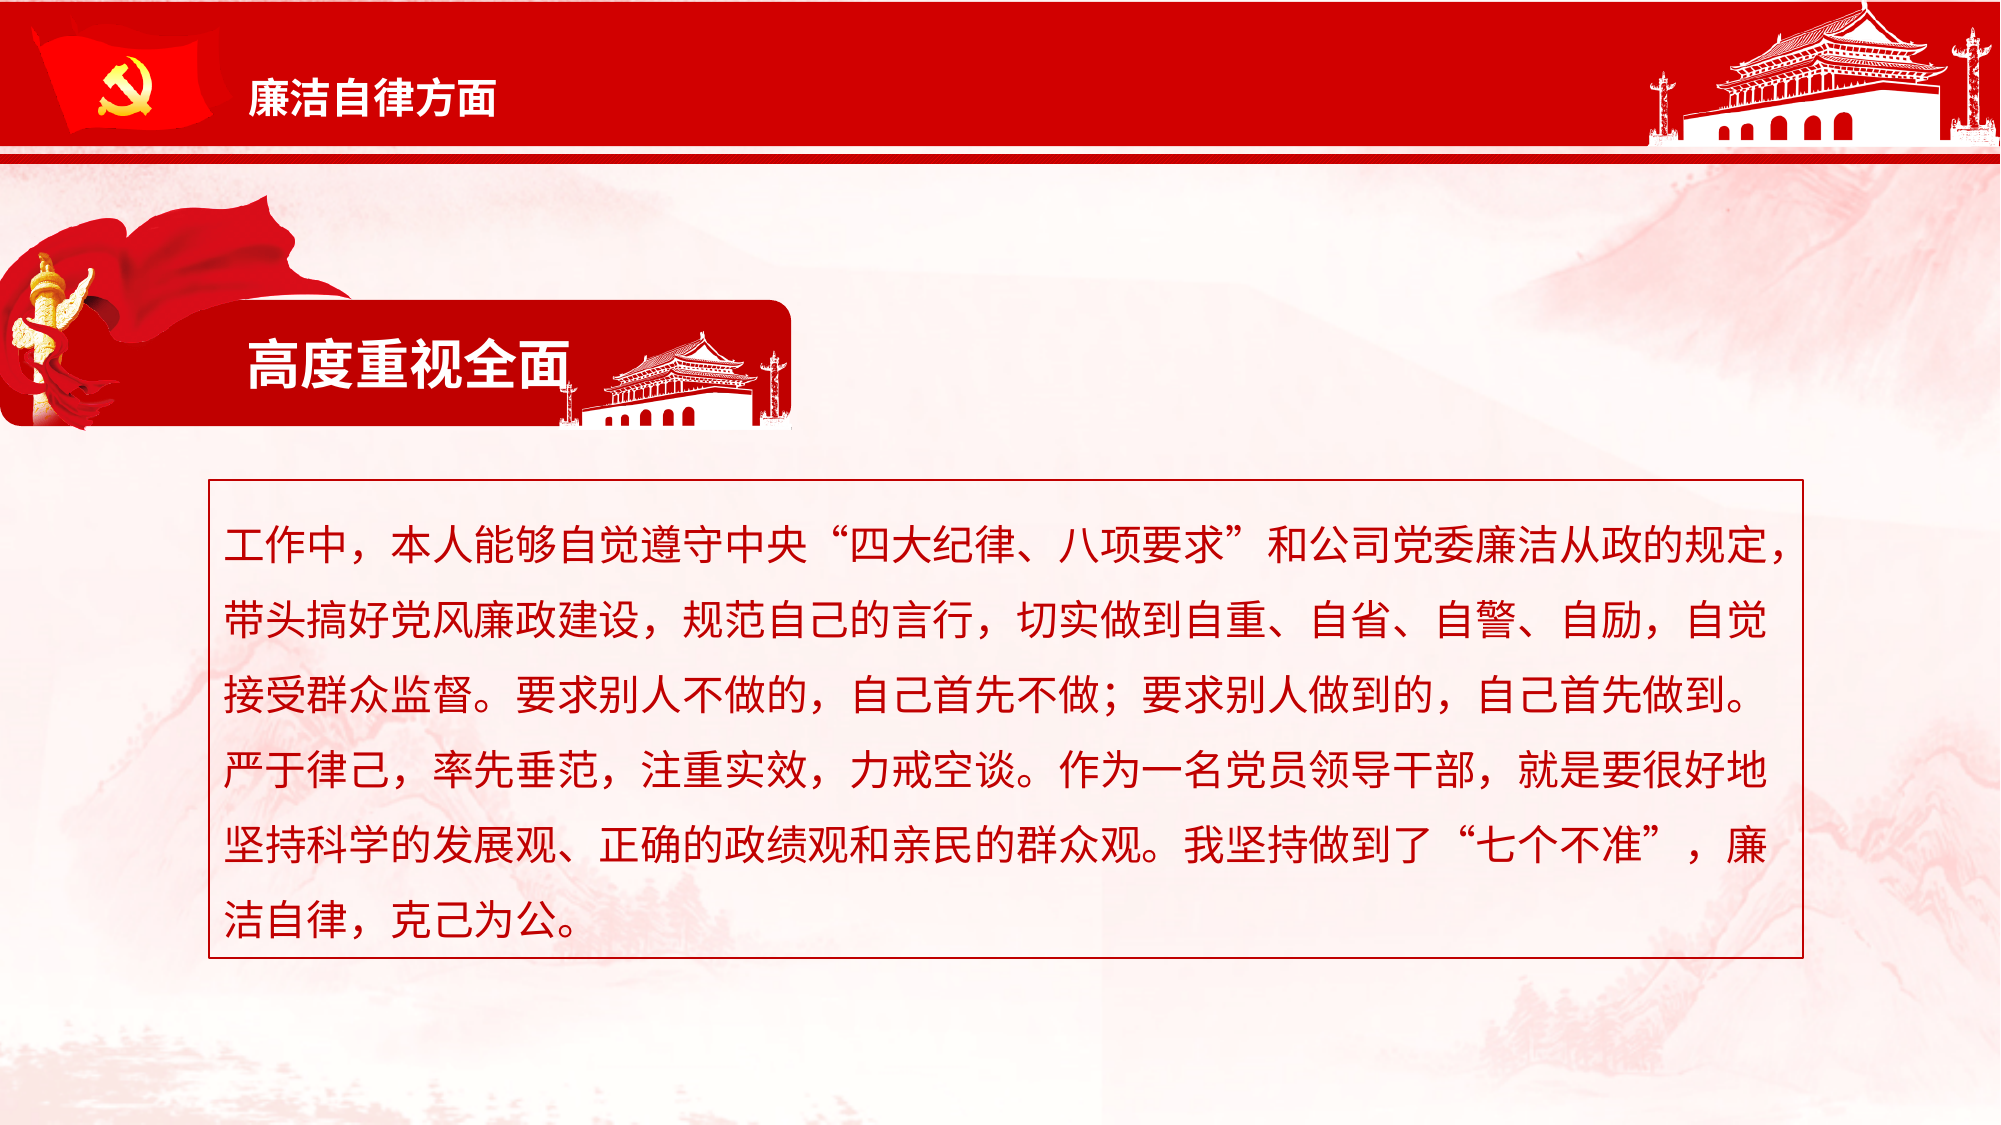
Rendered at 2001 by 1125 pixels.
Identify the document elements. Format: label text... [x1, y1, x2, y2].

picture [0, 0, 2001, 1125]
picture [31, 14, 233, 134]
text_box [0, 174, 792, 457]
text_box 廉洁自律方面 [233, 63, 514, 129]
text_box 工作中，本人能够自觉遵守中央“四大纪律、八项要求”和公司党委廉洁从政的规定，带头搞好党风廉政建设，规范自己的言行，切实做到自重、自省、自警、自励，自觉接受群众监督。要求别人不做的，自己首先不做；要求别人做到的，自己首先做到。严于律己，率先垂范，注重实效，力戒空谈。作为一名党员领导干部，就是要很好地坚持科学的发展观、正确的政绩观和亲民的群众观。我坚持做到了“七个不准”，廉洁自律，克己为公。 [208, 479, 1804, 959]
